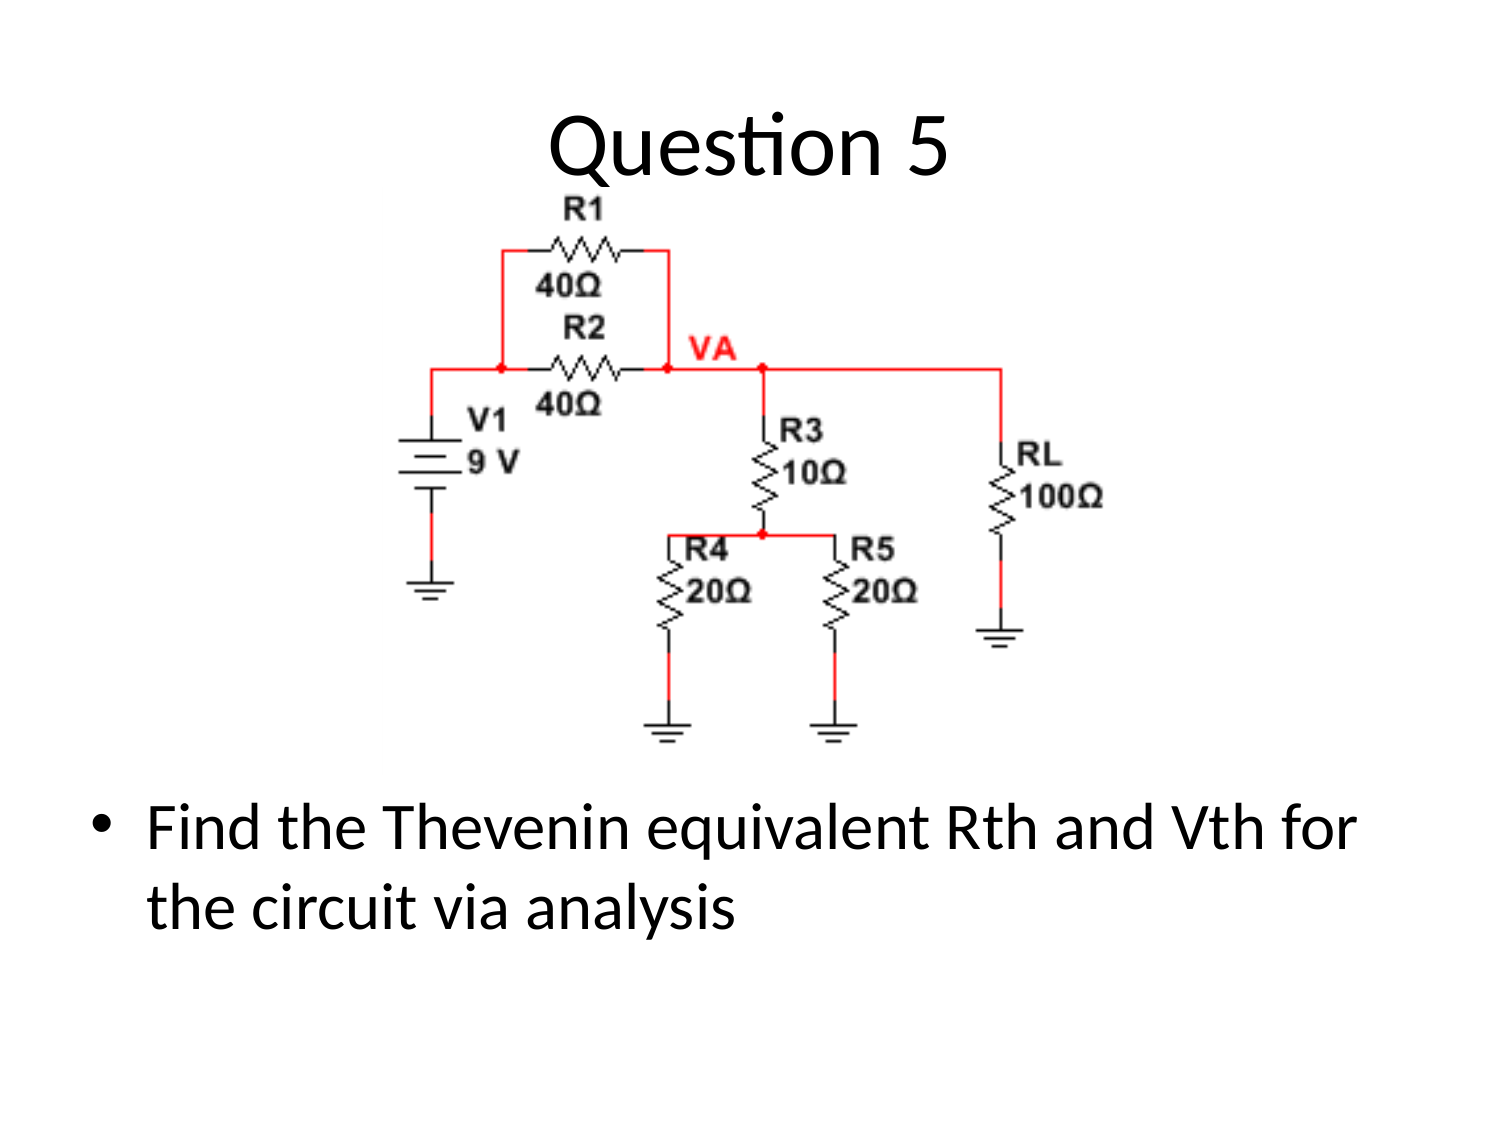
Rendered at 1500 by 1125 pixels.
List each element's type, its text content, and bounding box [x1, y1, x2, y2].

title Question 5 [75, 45, 1425, 233]
picture [380, 187, 1120, 776]
list Find the Thevenin equivalent Rth and Vth for the circuit via analysis [75, 774, 1425, 1063]
